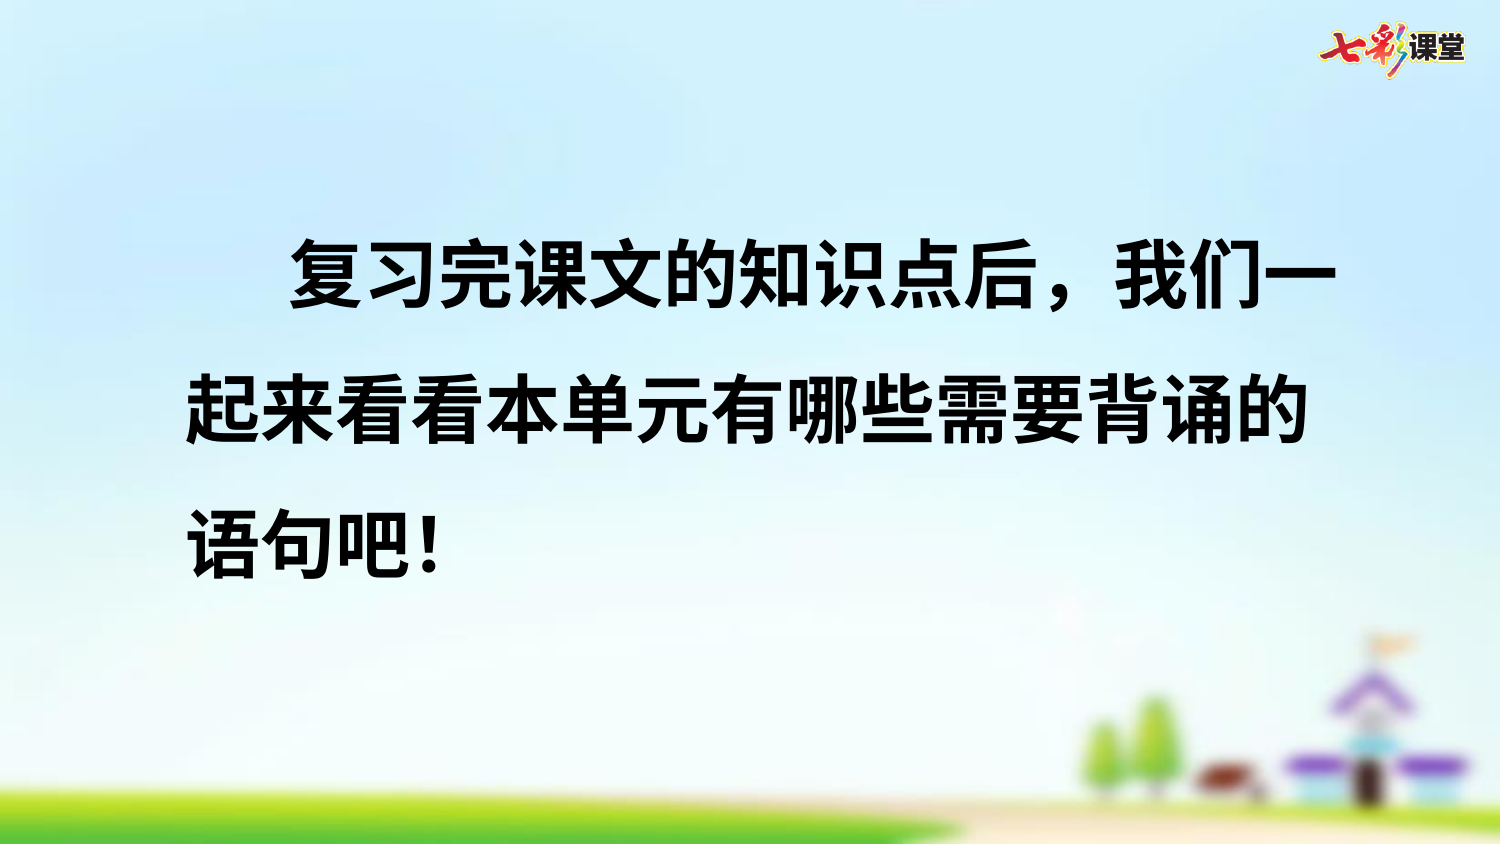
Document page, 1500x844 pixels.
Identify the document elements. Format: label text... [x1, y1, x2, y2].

text_box 复习完课文的知识点后，我们一起来看看本单元有哪些需要背诵的语句吧！ [171, 174, 1365, 595]
picture [0, 0, 1500, 844]
